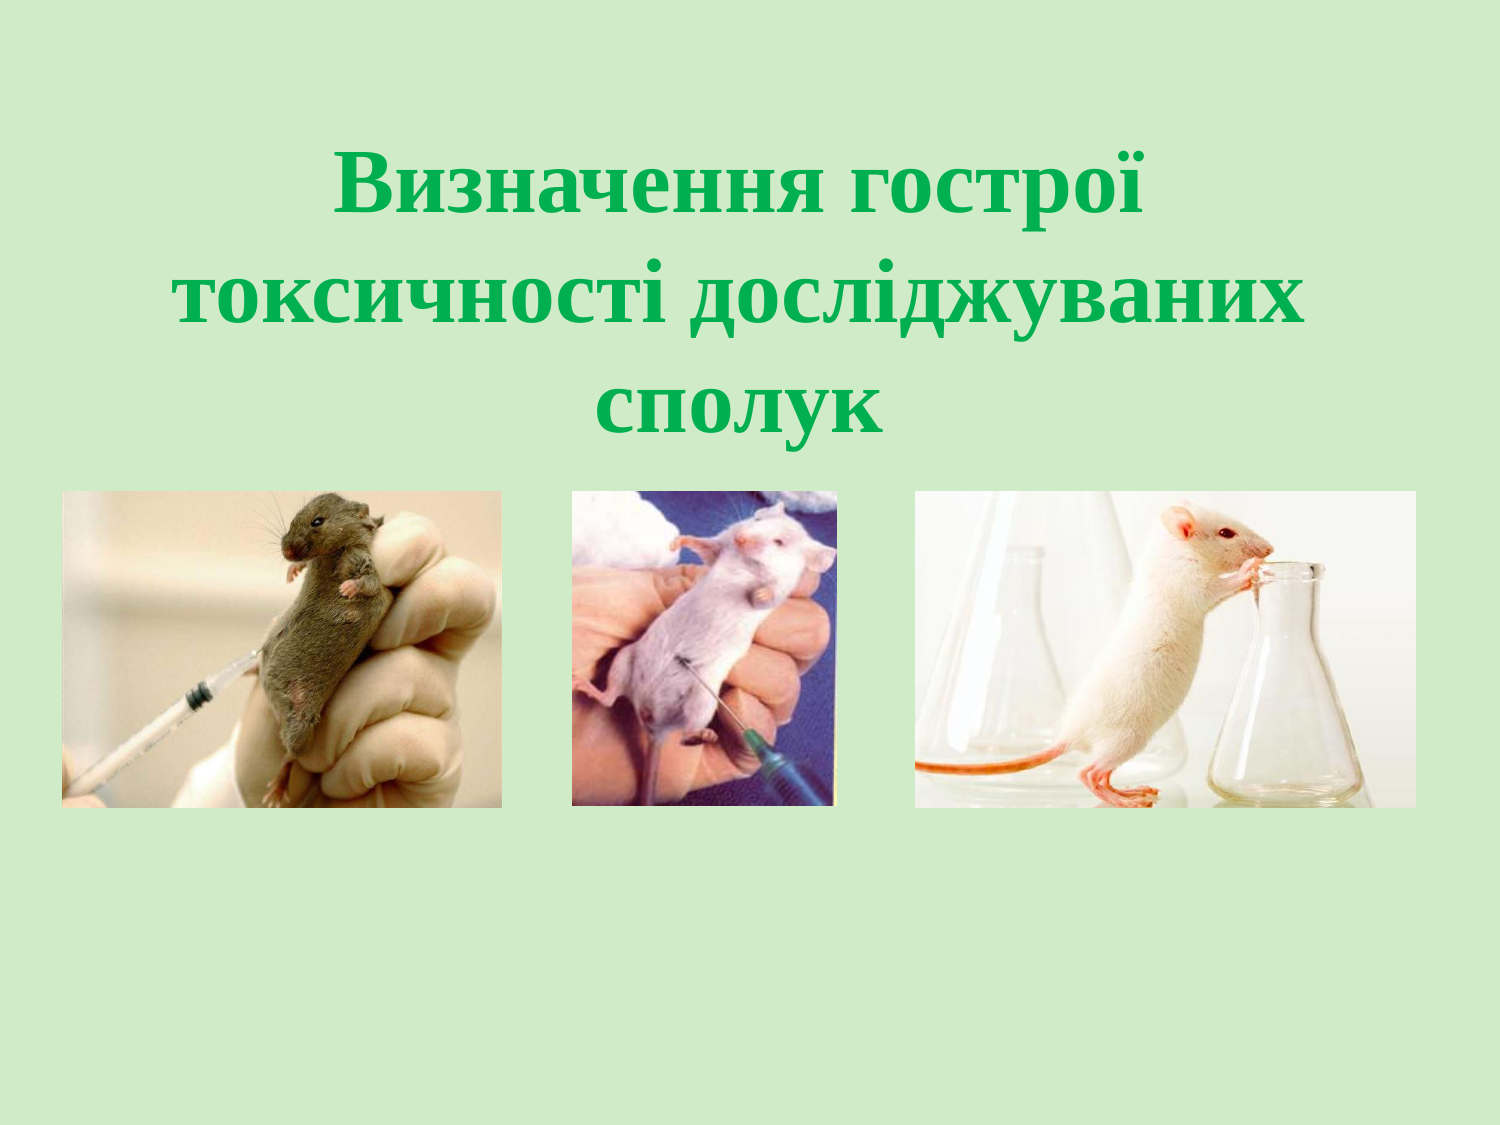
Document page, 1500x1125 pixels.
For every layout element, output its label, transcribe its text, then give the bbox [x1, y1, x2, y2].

picture [572, 491, 837, 806]
picture [61, 491, 503, 808]
text_box Визначення гострої токсичності досліджуваних сполук [89, 113, 1389, 249]
picture [915, 491, 1416, 808]
